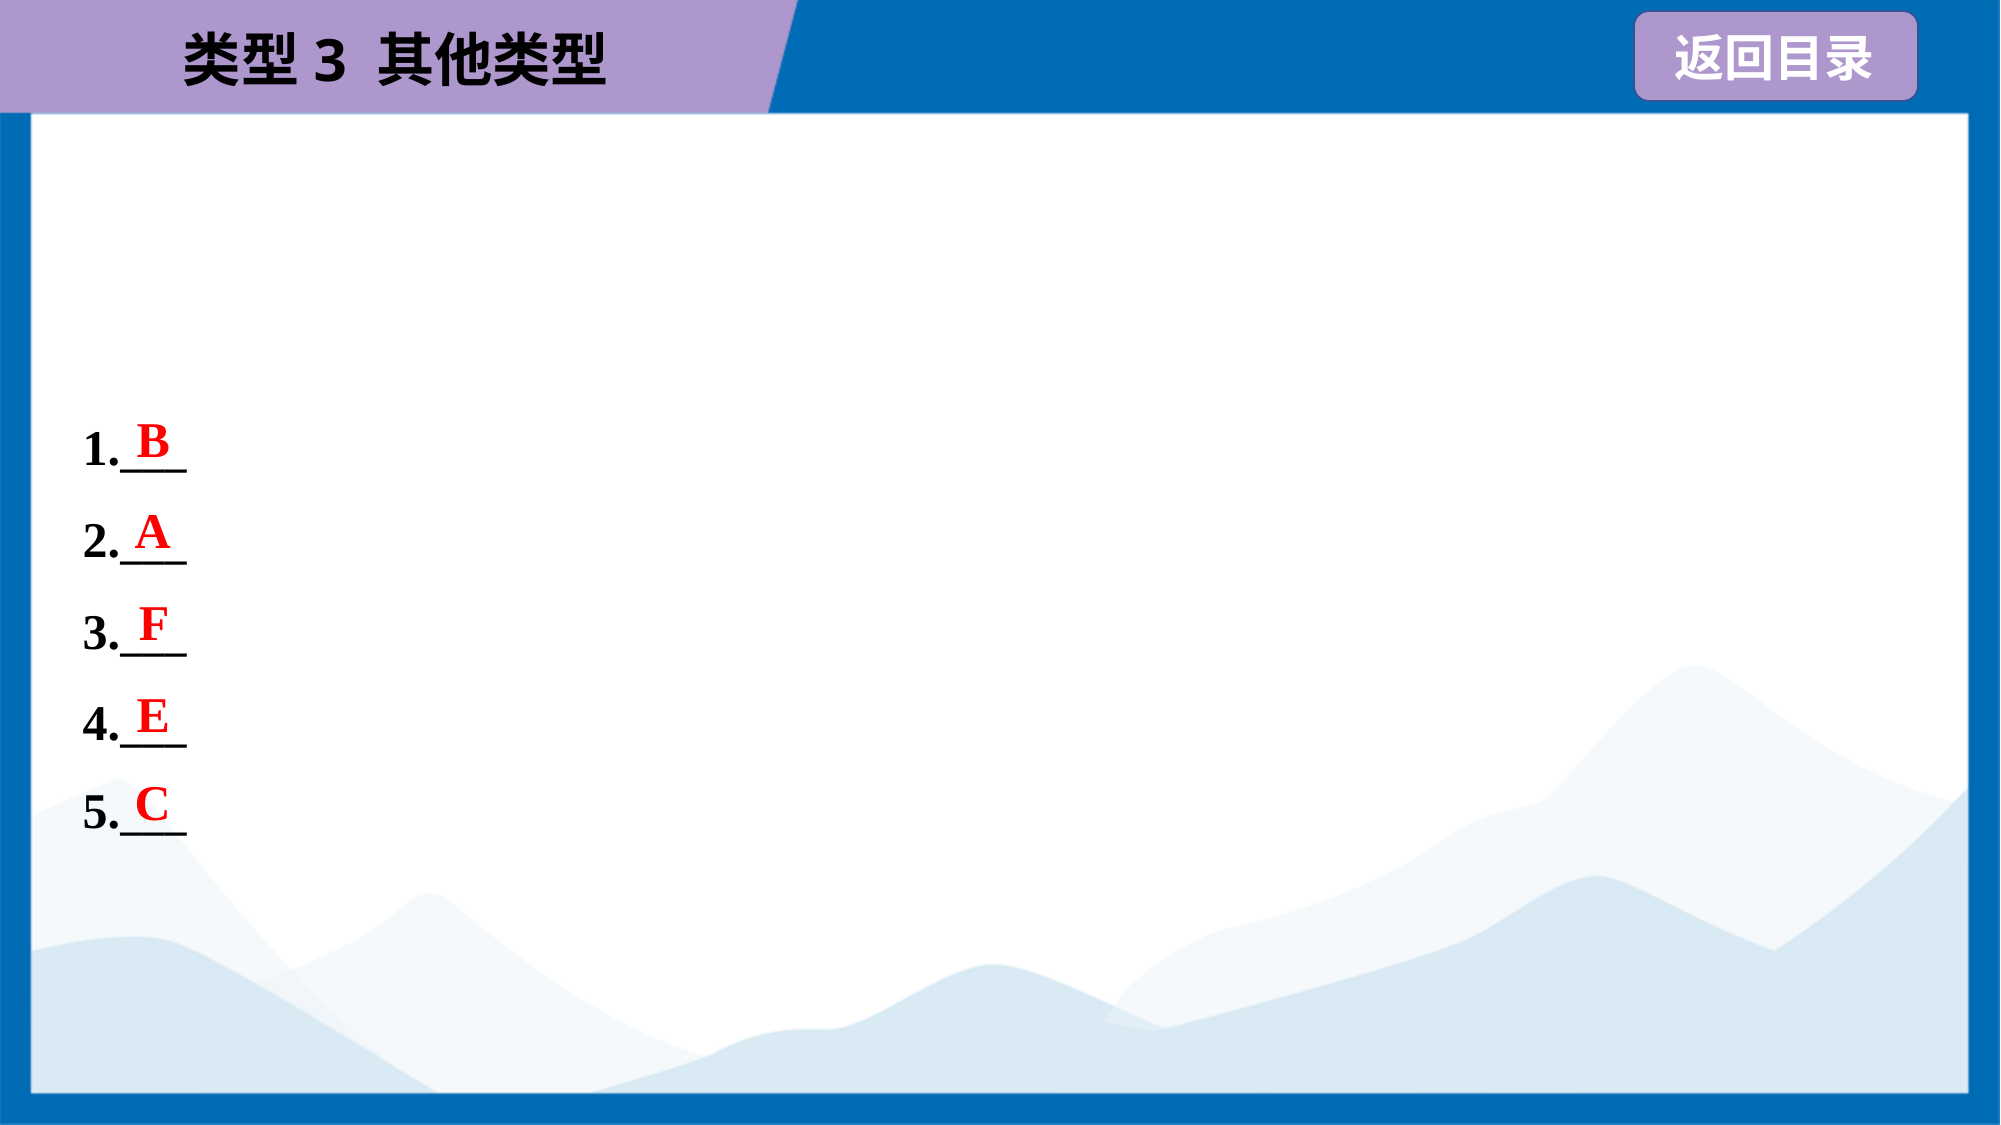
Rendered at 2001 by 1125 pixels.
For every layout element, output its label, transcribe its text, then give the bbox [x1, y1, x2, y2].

text_box 1.___ 2.___ 3.___ 4.___ 5.___ [82, 384, 1917, 829]
text_box B [118, 379, 189, 458]
text_box F [120, 562, 188, 642]
picture [0, 0, 2000, 1125]
text_box C [116, 742, 189, 822]
text_box A [116, 471, 189, 550]
text_box E [118, 654, 189, 733]
